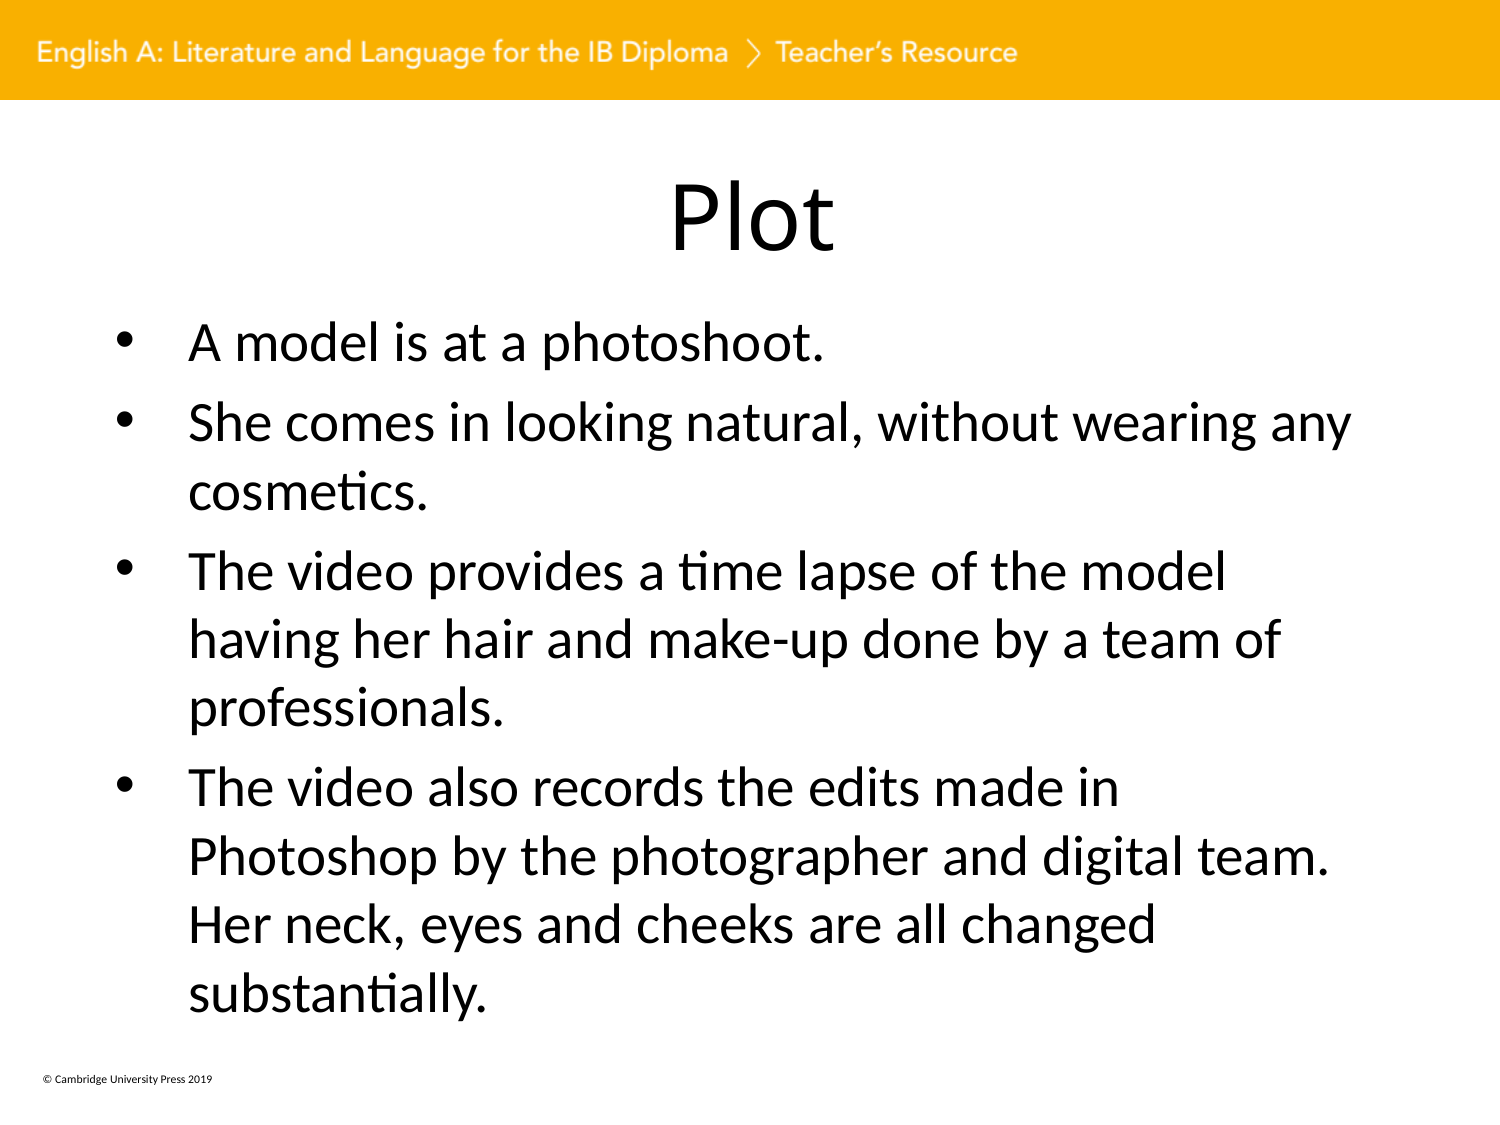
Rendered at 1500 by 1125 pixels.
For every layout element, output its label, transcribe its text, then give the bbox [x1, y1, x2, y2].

subtitle © Cambridge University Press 2019 [27, 1063, 1388, 1093]
text_box A model is at a photoshoot. She comes in looking natural, without wearing any cosmetics. The video provides a time lapse of the model having her hair and make-up done by a team of professionals. The video also records the edits made in Photoshop by the photographer and digital team. Her neck, eyes and cheeks are all changed substantially. [99, 308, 1388, 1035]
text_box Plot [27, 119, 1476, 308]
picture [0, 0, 1500, 101]
